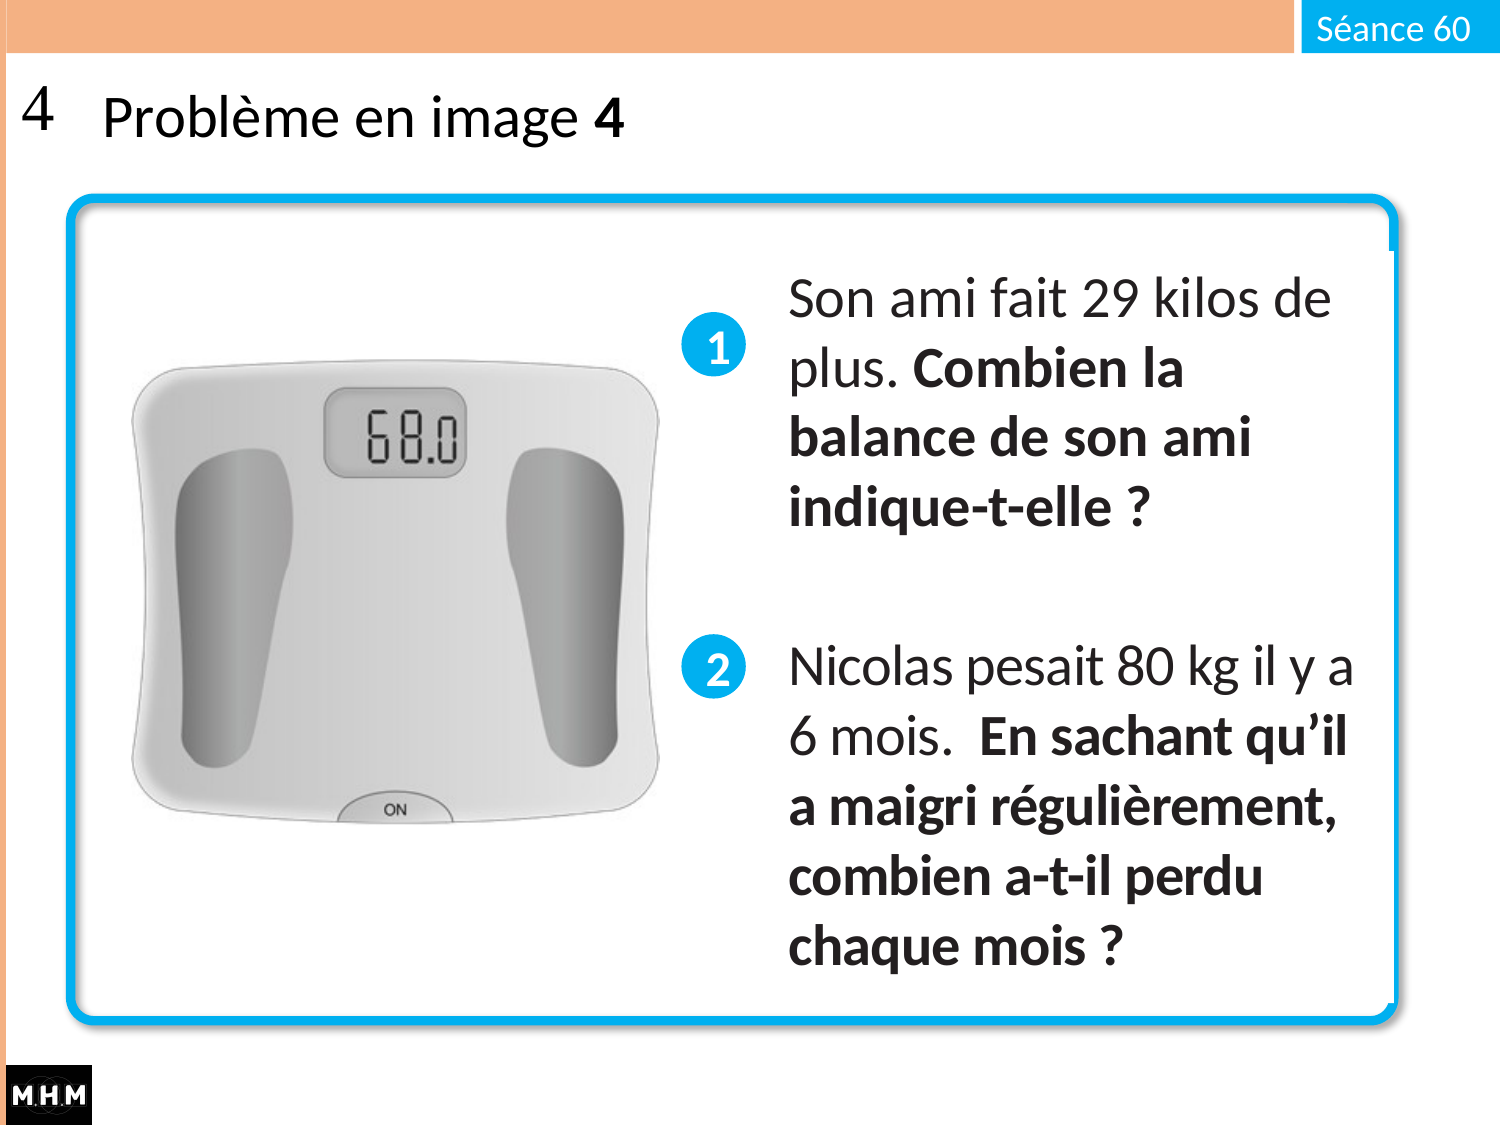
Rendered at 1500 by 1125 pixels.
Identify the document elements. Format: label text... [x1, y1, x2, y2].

text_box 1 [680, 311, 747, 378]
text_box 2 [680, 633, 747, 700]
text_box [69, 197, 1395, 1022]
title Problème en image 4 [87, 32, 1382, 158]
picture [6, 1065, 92, 1125]
text_box Son ami fait 29 kilos de plus. Combien la balance de son ami indique-t-elle ? Nicolas pesait 80 kg il y a 6 mois. En sachant qu’il a maigri régulièrement, combien a-t-il perdu chaque mois ? [773, 251, 1394, 1004]
picture [131, 358, 660, 826]
